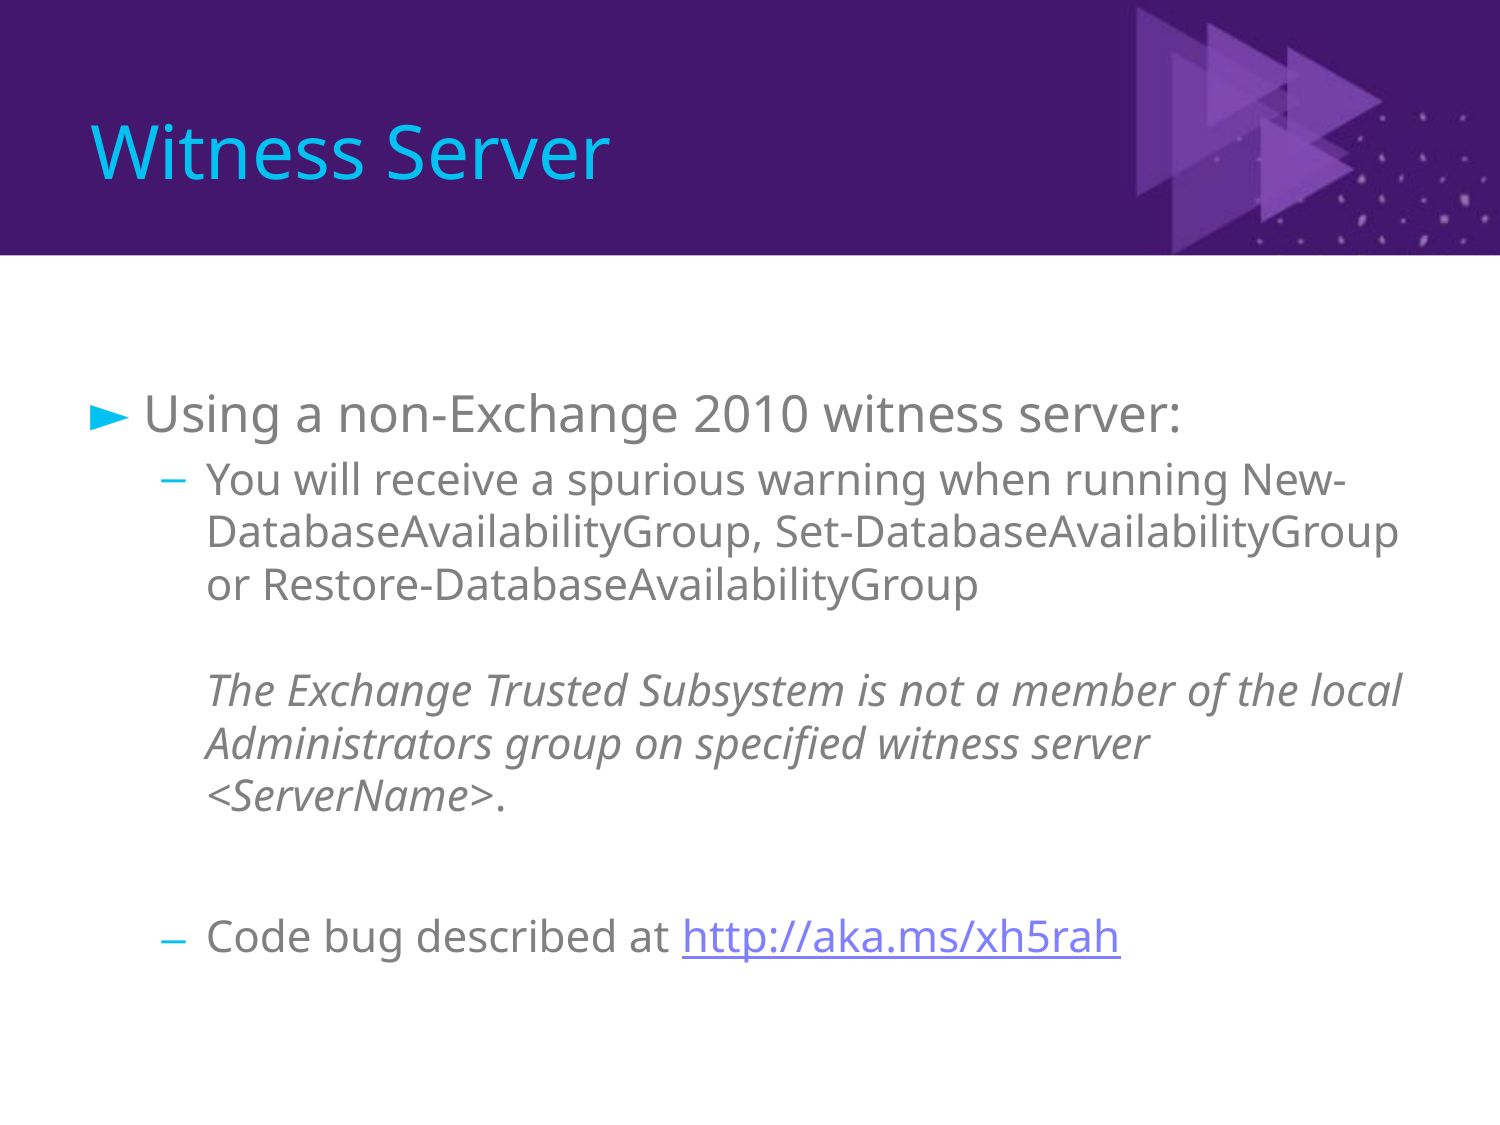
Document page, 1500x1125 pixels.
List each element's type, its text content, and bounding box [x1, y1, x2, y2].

title Witness Server [75, 56, 1425, 244]
list Using a non-Exchange 2010 witness server: You will receive a spurious warning when running New-DatabaseAvailabilityGroup, Set-DatabaseAvailabilityGroup or Restore-DatabaseAvailabilityGroup The Exchange Trusted Subsystem is not a member of the local Administrators group on specified witness server <ServerName>. Code bug described at http://aka.ms/xh5rah [75, 373, 1425, 1005]
picture [0, 0, 1500, 255]
